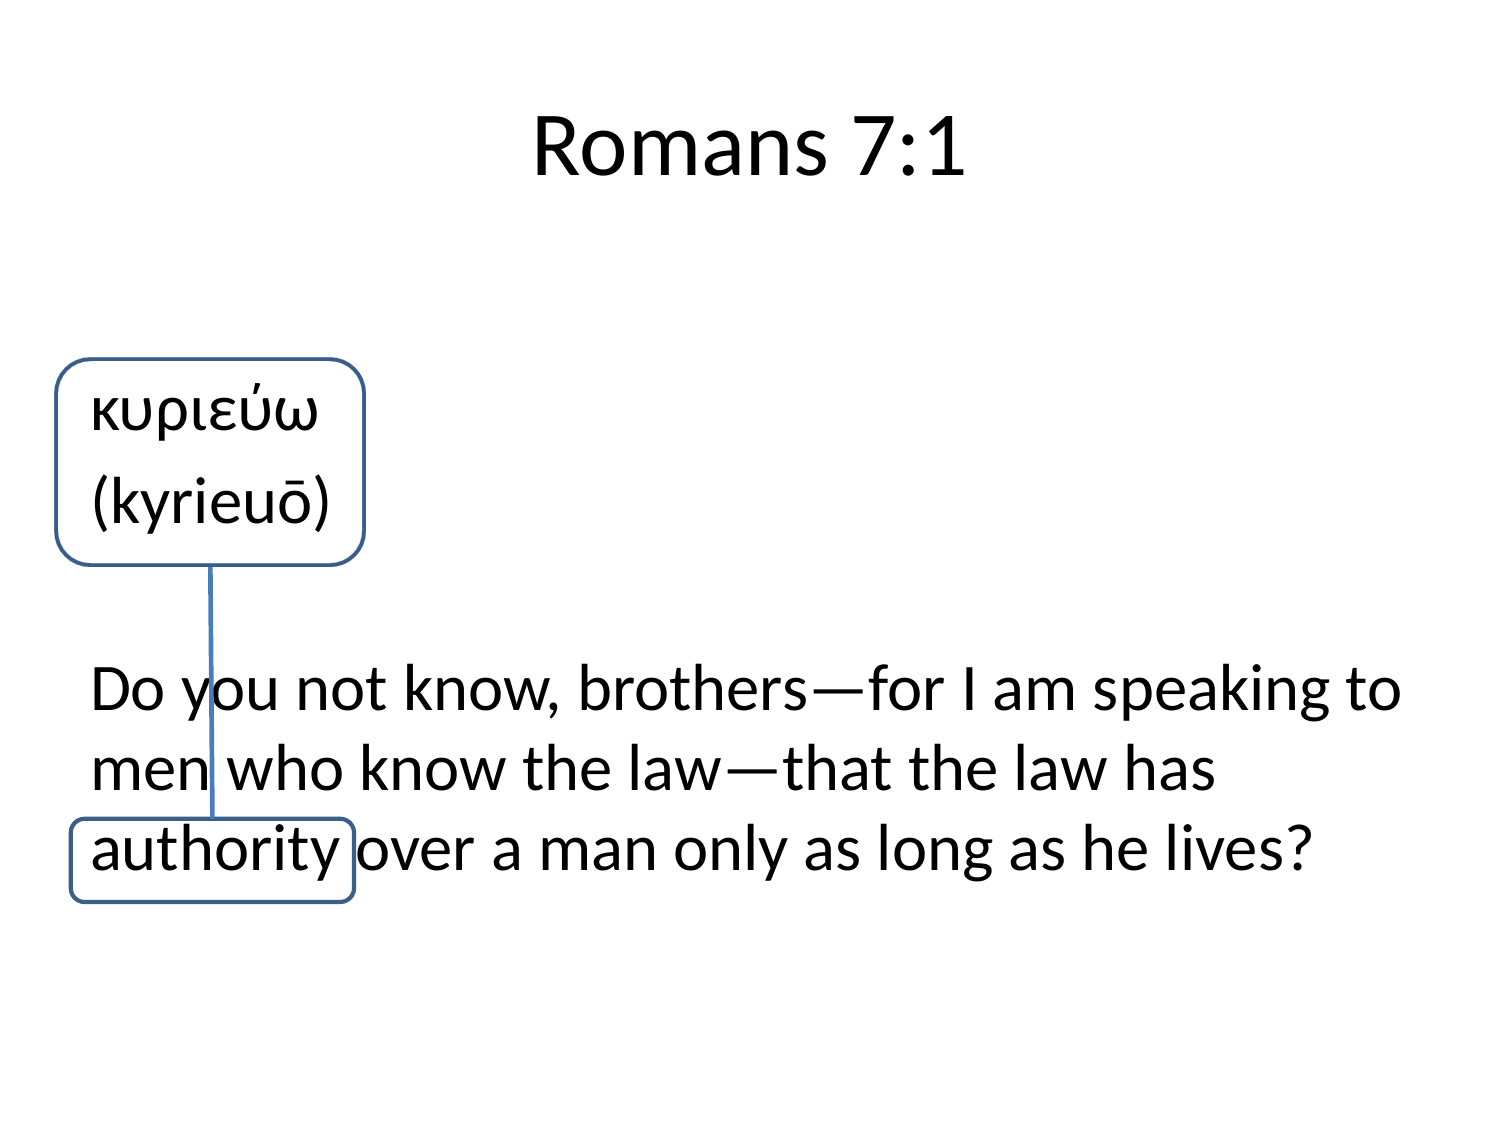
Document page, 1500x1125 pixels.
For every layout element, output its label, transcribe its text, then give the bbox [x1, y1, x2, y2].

list κυριεύω (kyrieuō) Do you not know, brothers—for I am speaking to men who know the law—that the law has authority over a man only as long as he lives? [75, 262, 1425, 1005]
text_box [68, 816, 357, 905]
picture [54, 357, 367, 568]
title Romans 7:1 [75, 45, 1425, 233]
